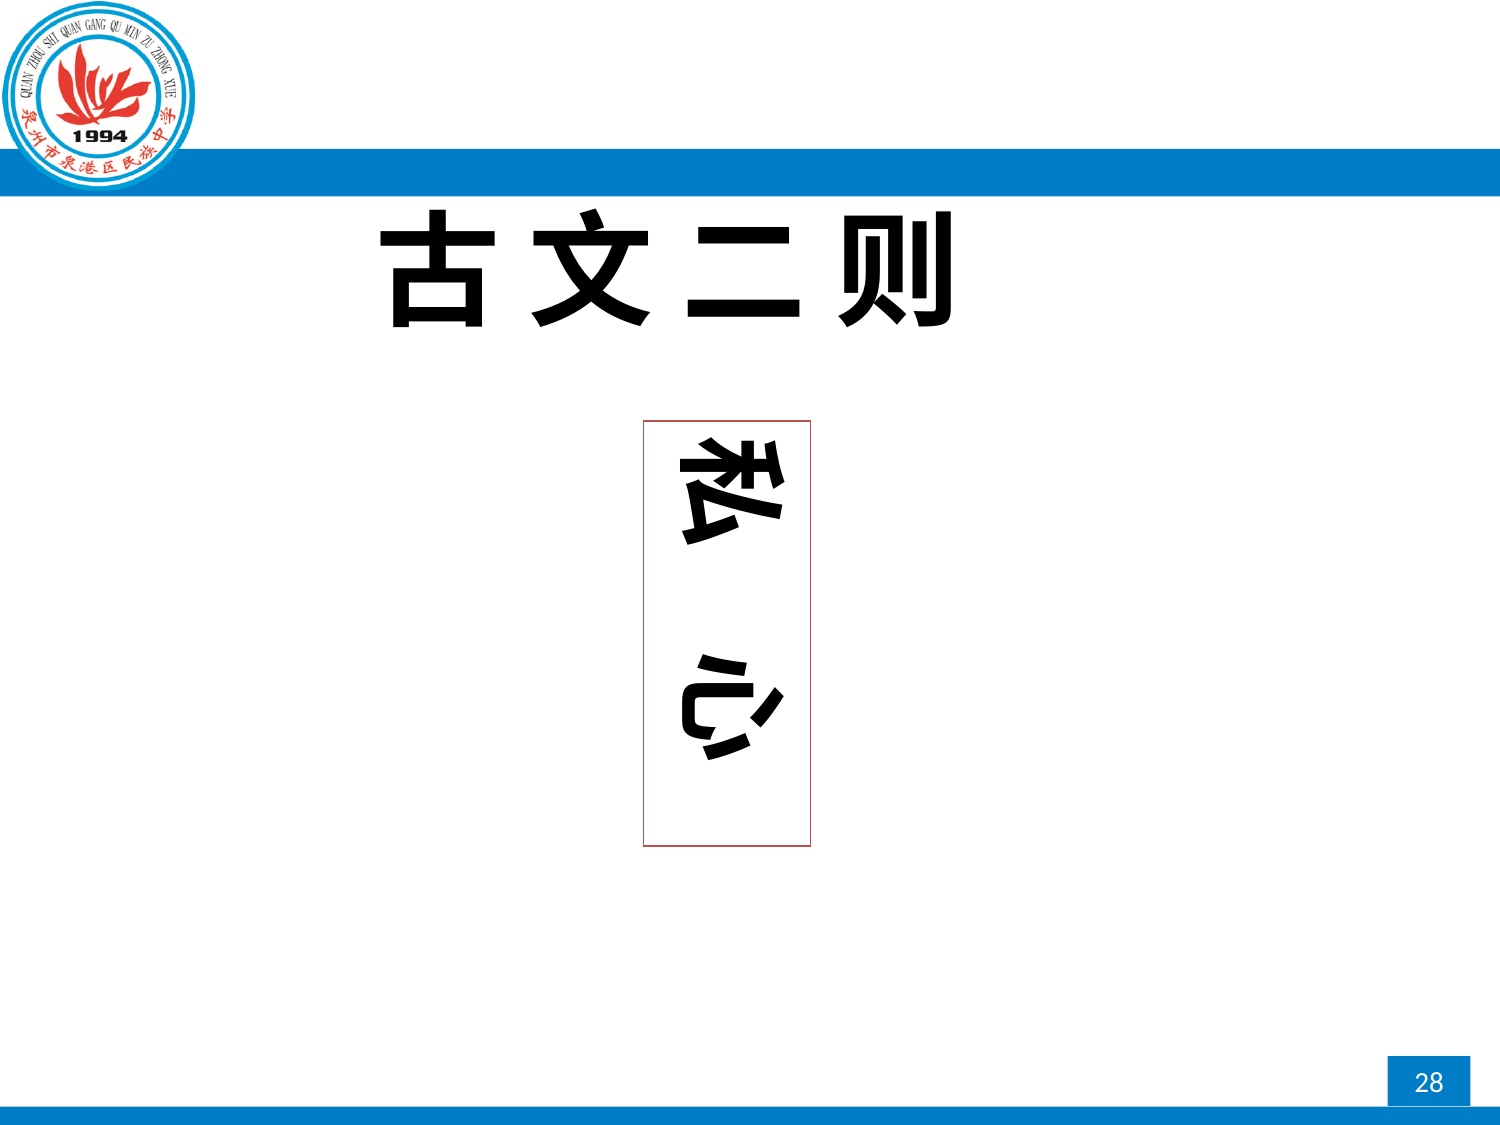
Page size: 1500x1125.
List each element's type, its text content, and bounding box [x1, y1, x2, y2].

picture [120, 114, 195, 191]
picture [110, 1, 195, 79]
text_box 私 心 [643, 420, 811, 847]
picture [9, 6, 189, 186]
picture [2, 1, 88, 86]
picture [2, 107, 78, 191]
text_box 古 文 二 则 [360, 184, 1341, 350]
